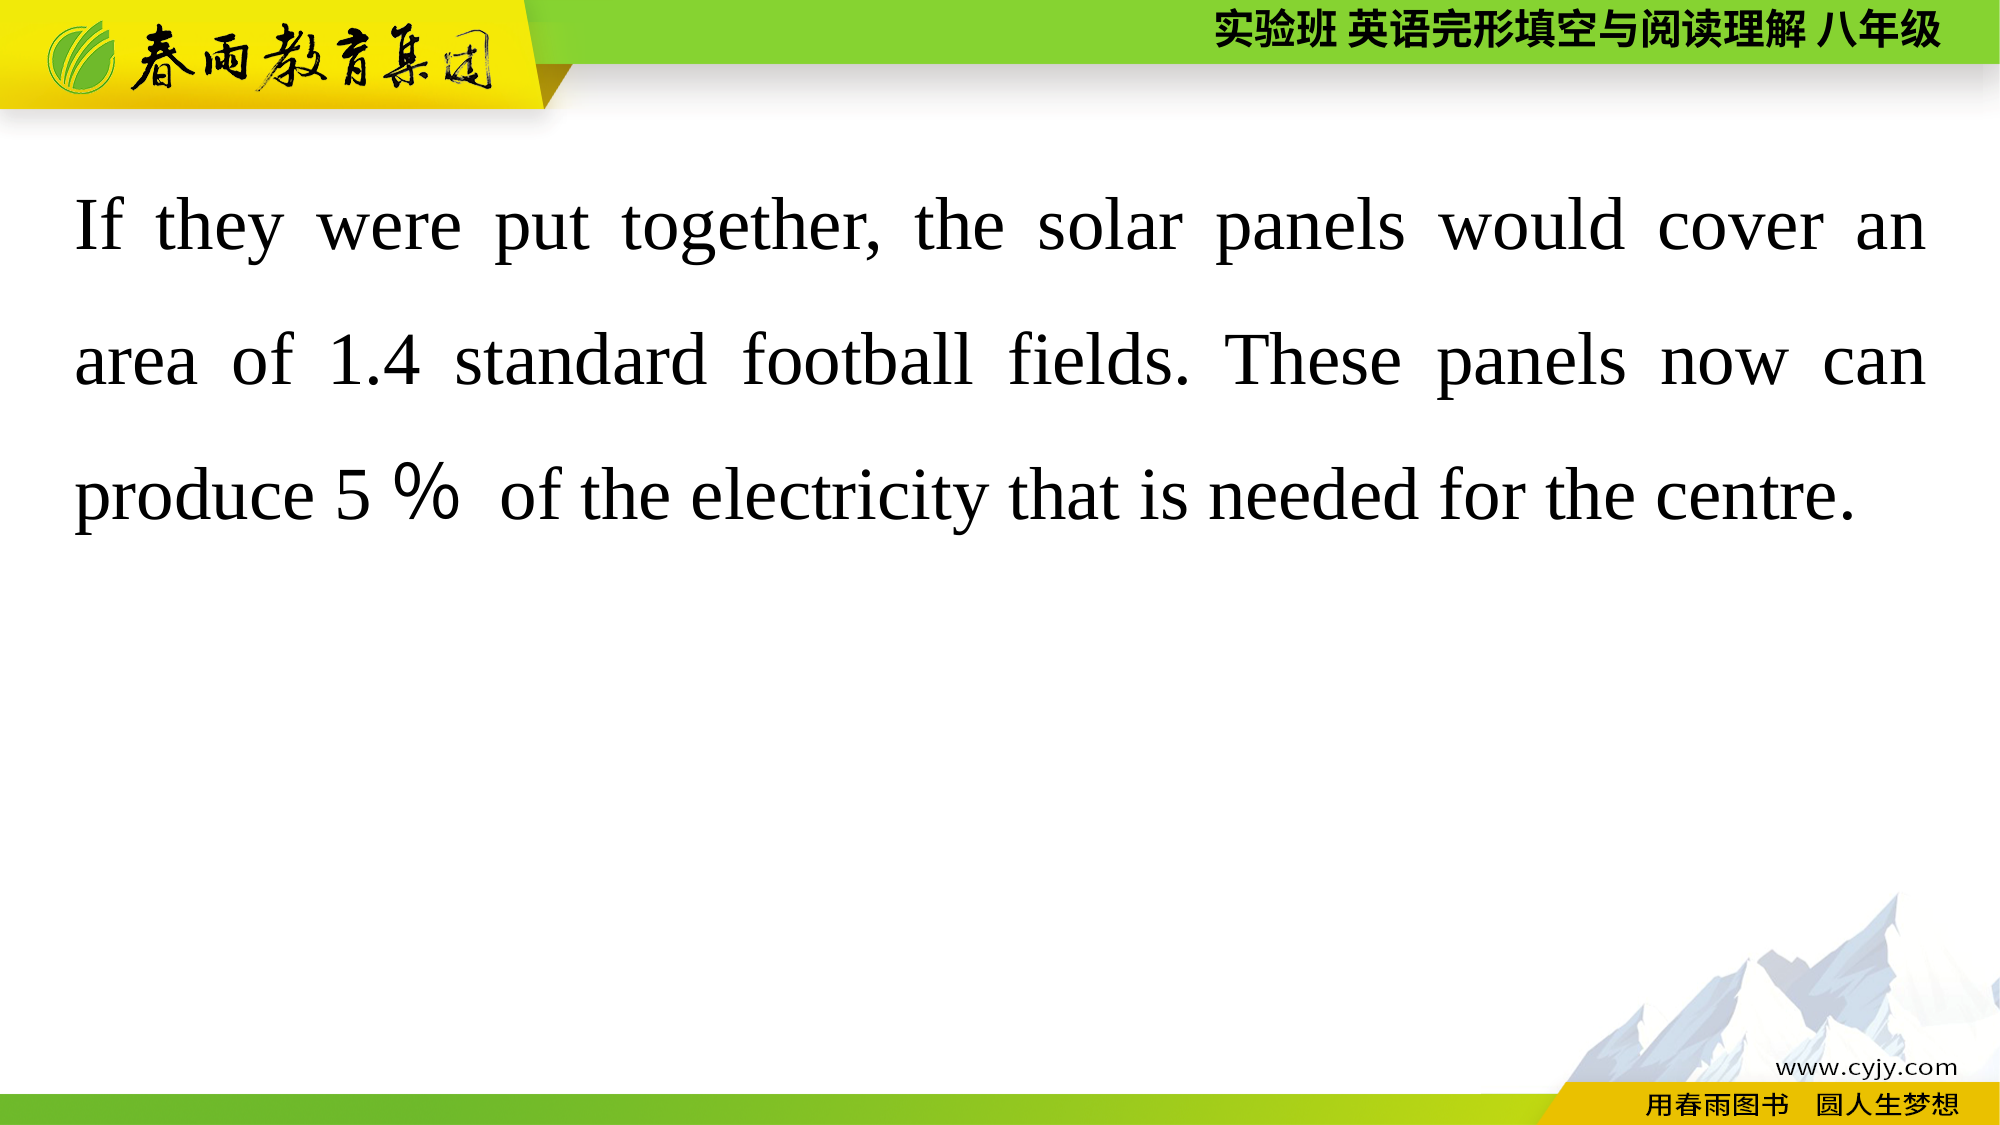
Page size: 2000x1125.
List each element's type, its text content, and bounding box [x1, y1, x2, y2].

picture [0, 0, 2000, 1125]
list If they were put together, the solar panels would cover an area of 1.4 standard football fields. These panels now can produce 5％ of the electricity that is needed for the centre. [59, 122, 1944, 547]
